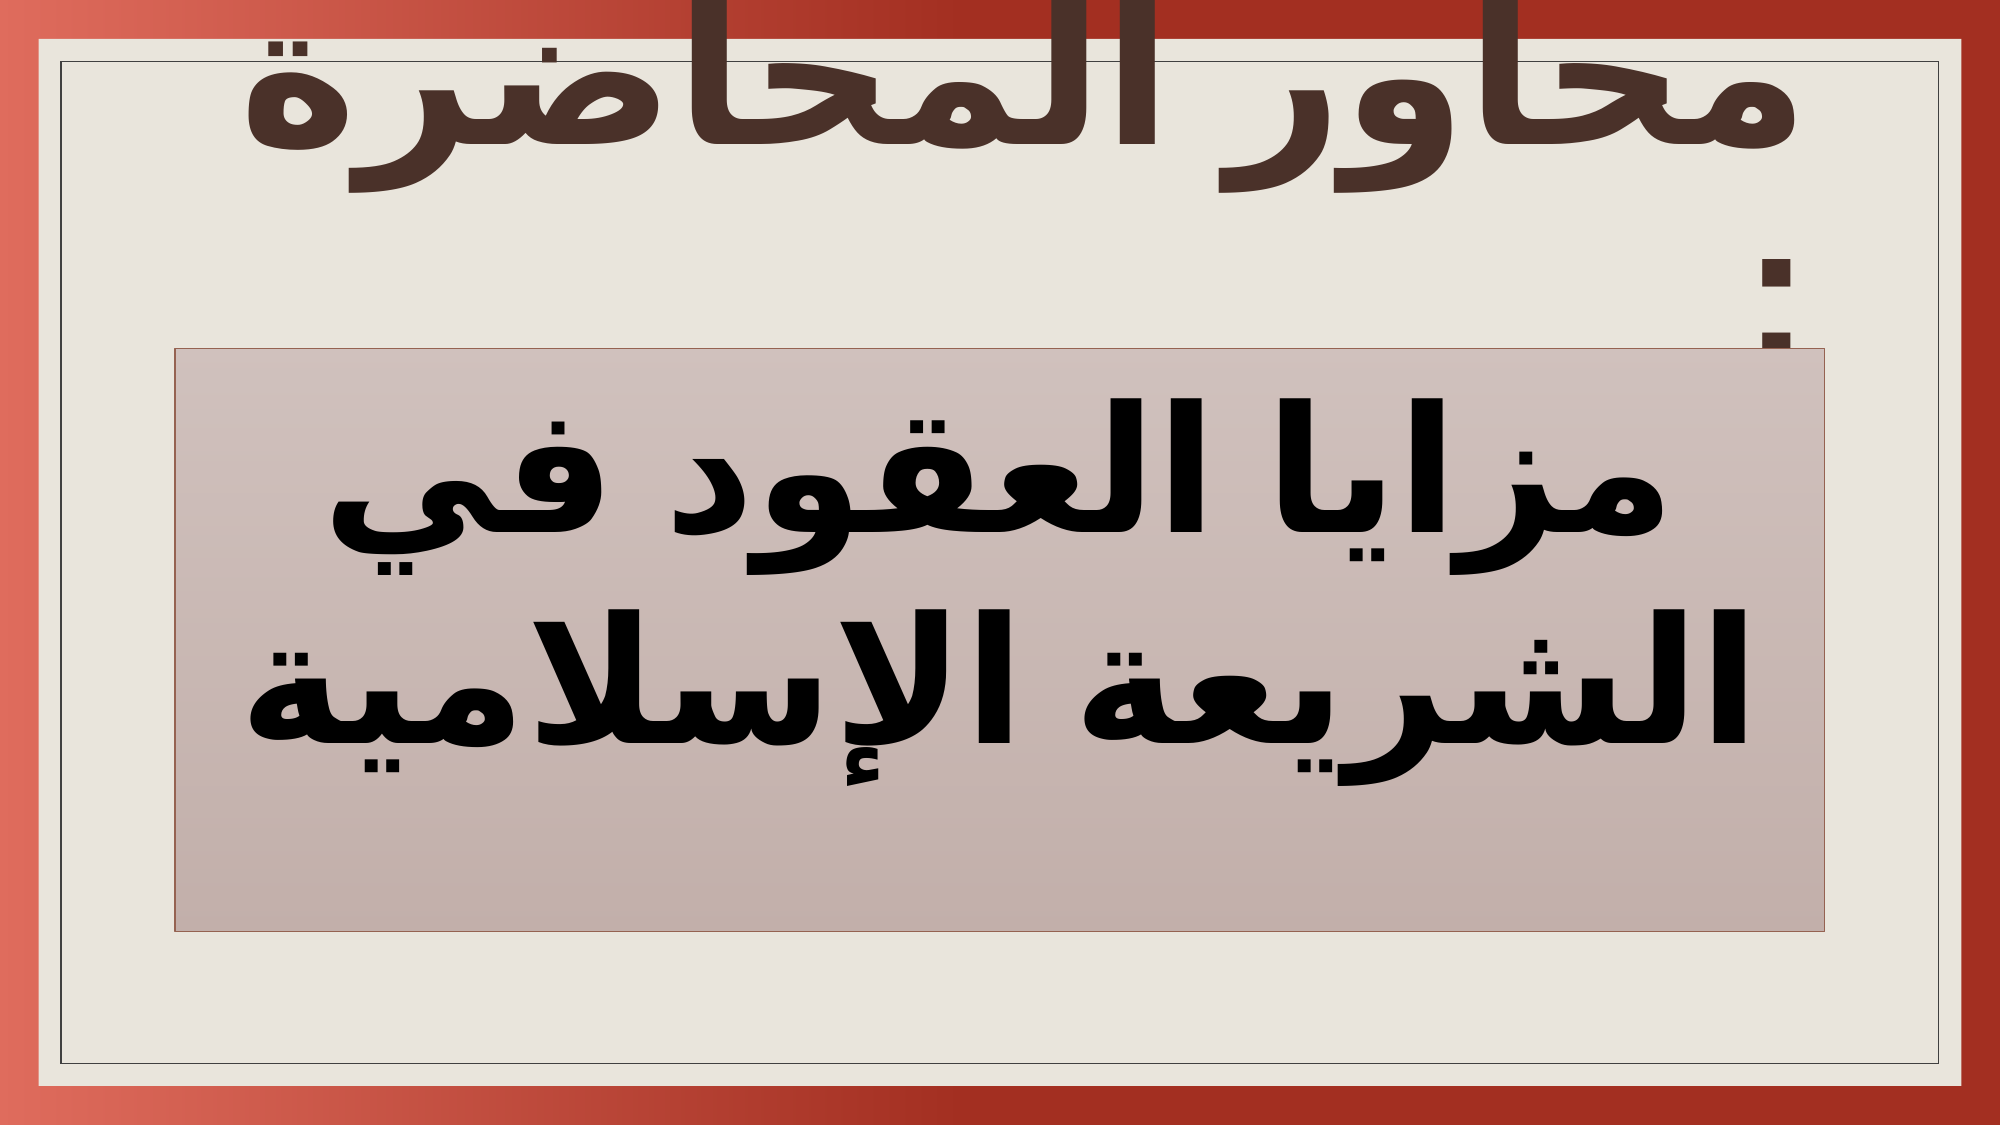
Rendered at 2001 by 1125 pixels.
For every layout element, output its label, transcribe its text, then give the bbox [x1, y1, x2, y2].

list مزايا العقود في الشريعة الإسلامية [174, 348, 1825, 932]
title محاور المحاضرة : [174, 92, 1825, 283]
